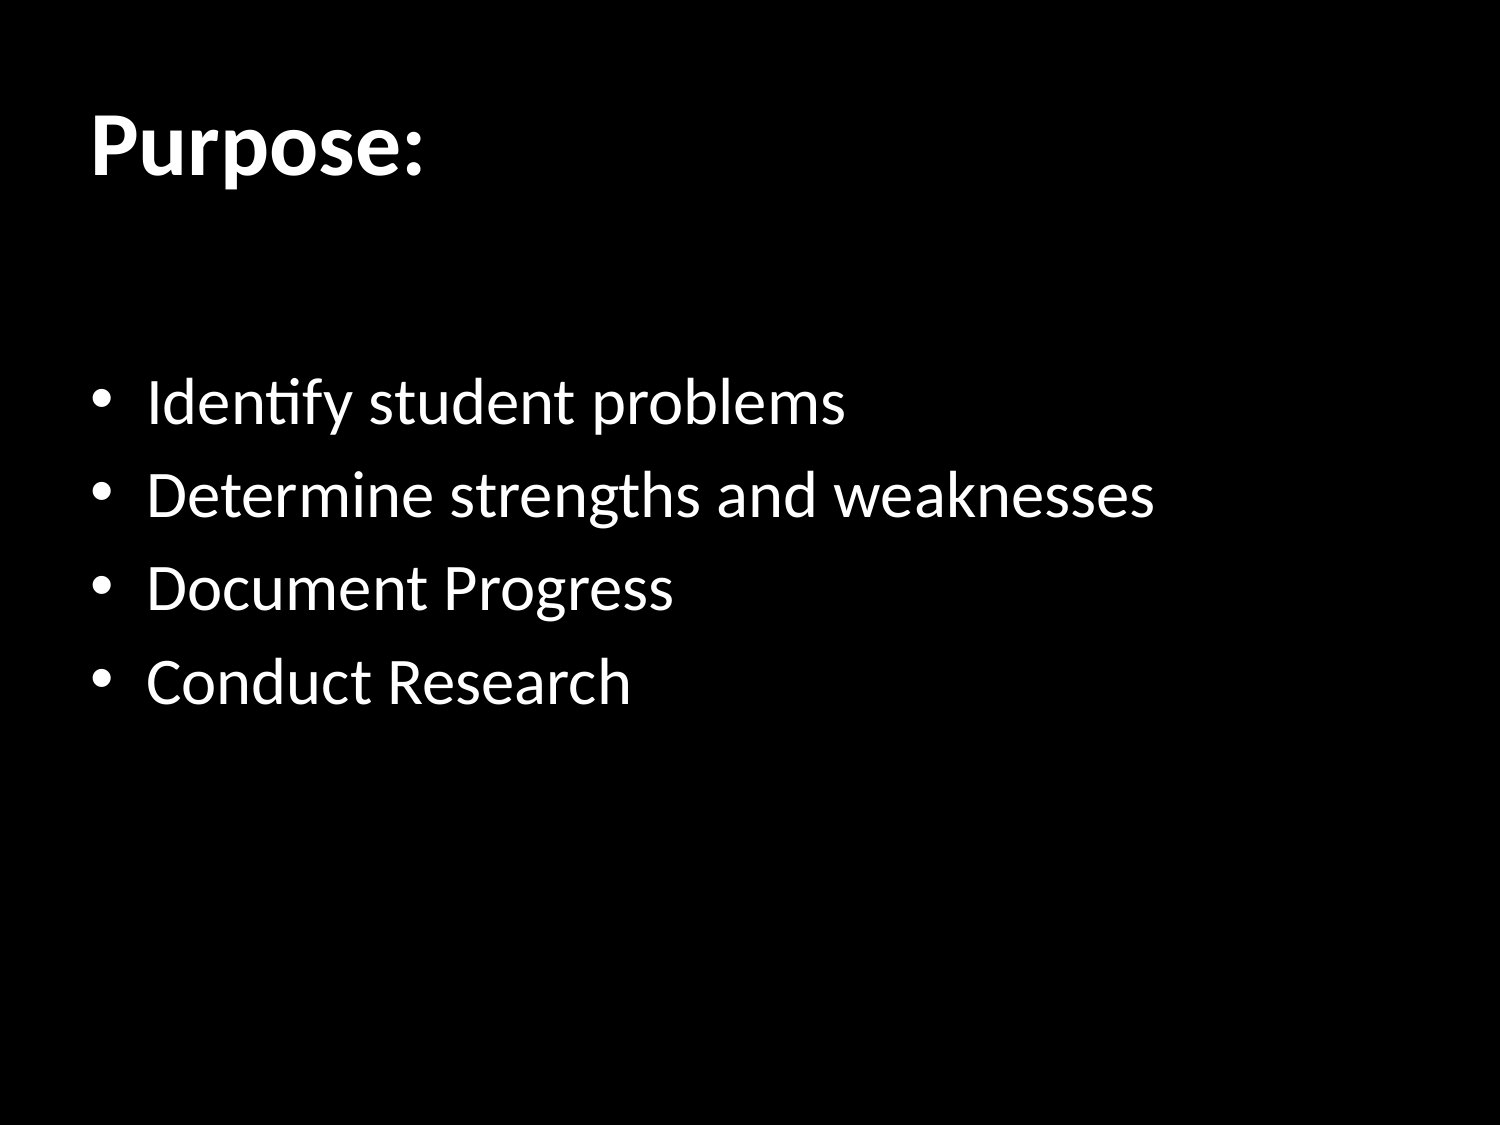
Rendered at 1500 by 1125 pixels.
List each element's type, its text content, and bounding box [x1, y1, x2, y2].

title Purpose: [75, 45, 1425, 233]
list Identify student problems Determine strengths and weaknesses Document Progress Conduct Research [75, 350, 1425, 1005]
